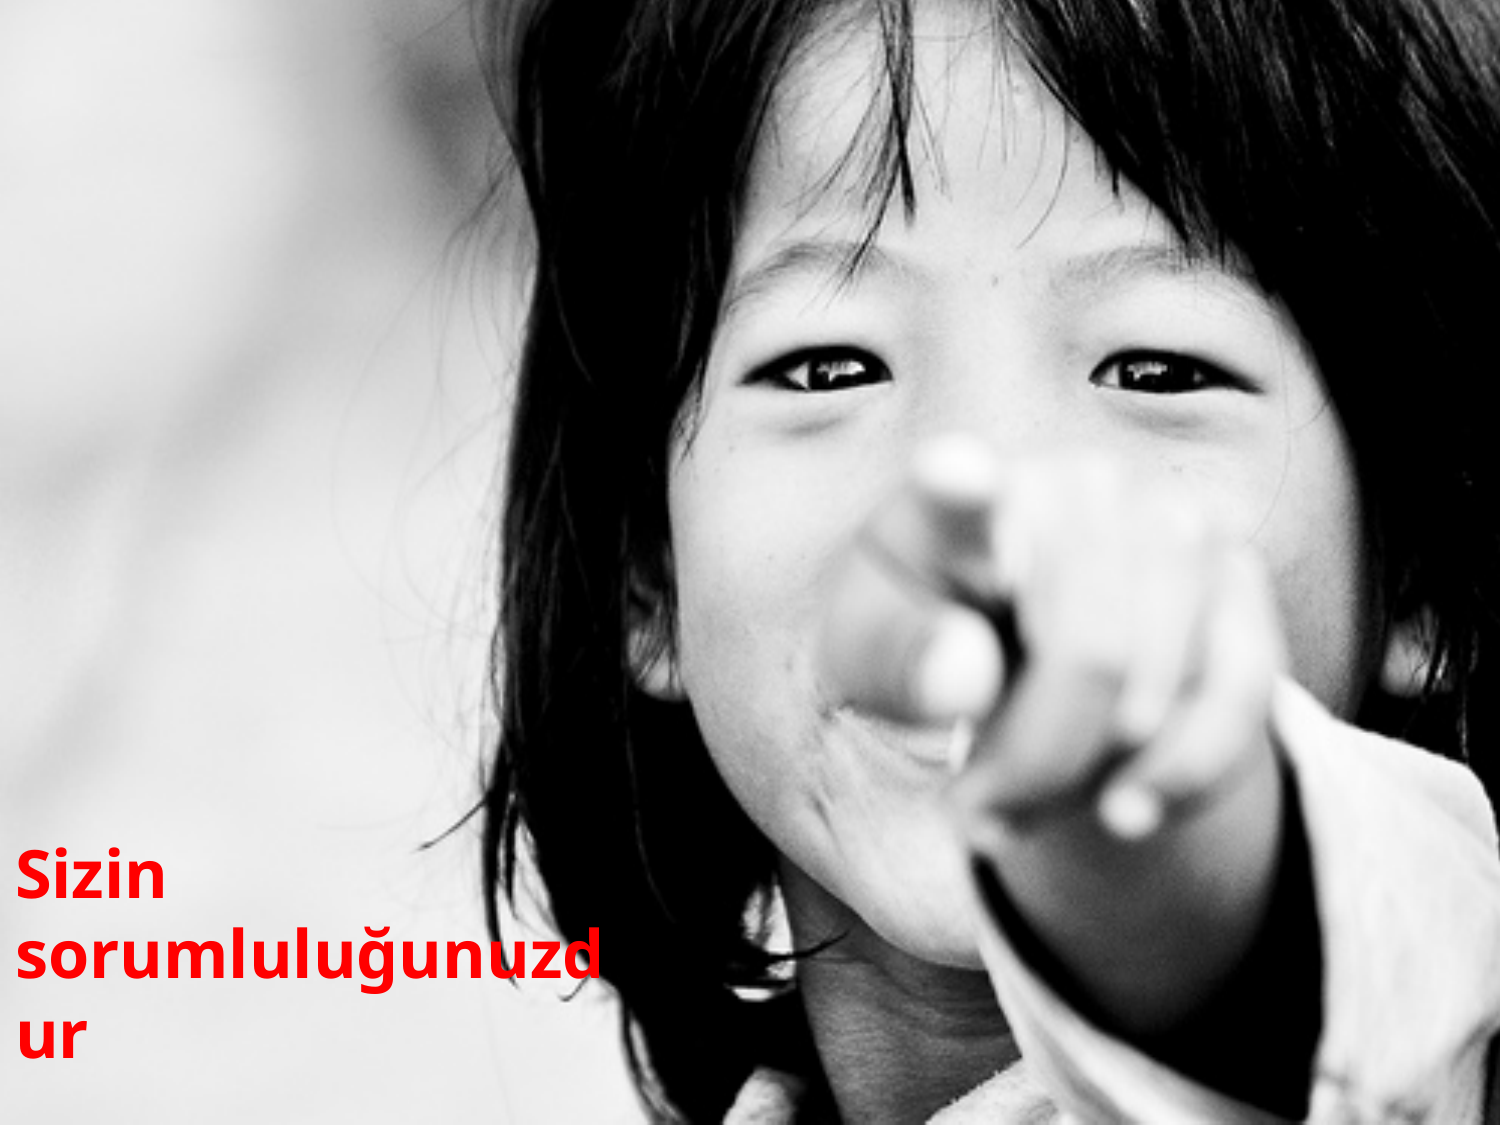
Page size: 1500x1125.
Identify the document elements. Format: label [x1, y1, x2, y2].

list [0, 0, 1500, 1125]
